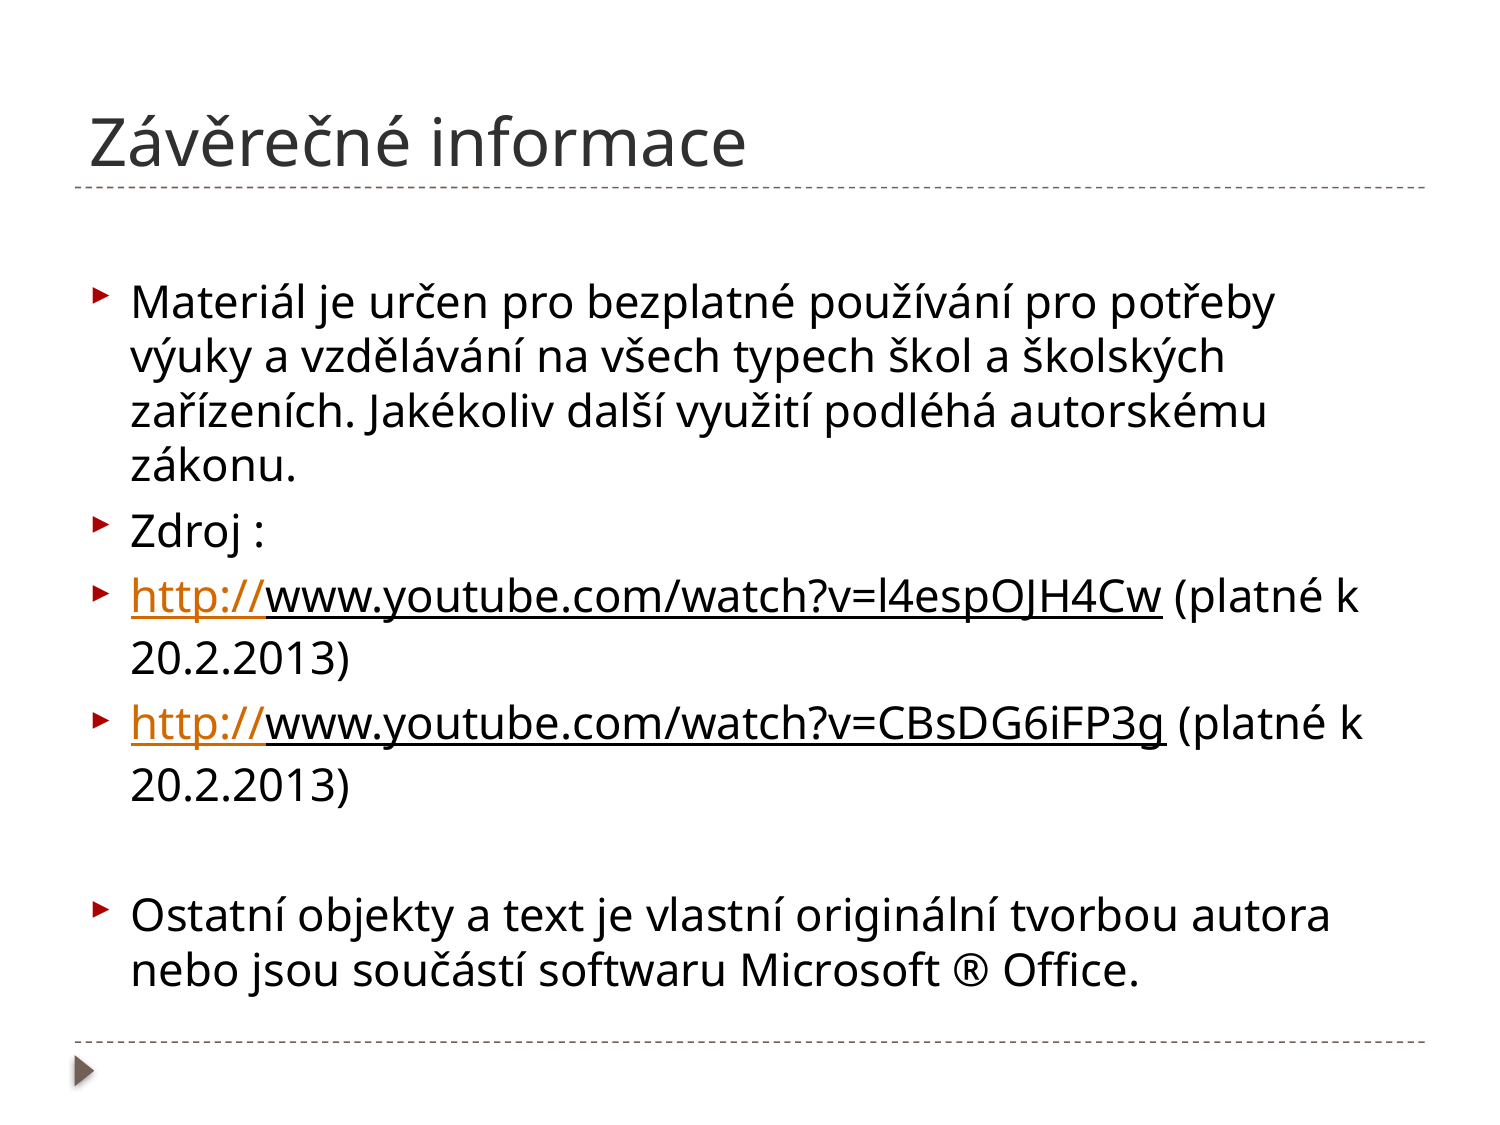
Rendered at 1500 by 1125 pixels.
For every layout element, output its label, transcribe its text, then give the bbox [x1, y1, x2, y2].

title Závěrečné informace [75, 24, 1425, 188]
list Materiál je určen pro bezplatné používání pro potřeby výuky a vzdělávání na všech typech škol a školských zařízeních. Jakékoliv další využití podléhá autorskému zákonu. Zdroj : http://www.youtube.com/watch?v=l4espOJH4Cw (platné k 20.2.2013) http://www.youtube.com/watch?v=CBsDG6iFP3g (platné k 20.2.2013) Ostatní objekty a text je vlastní originální tvorbou autora nebo jsou součástí softwaru Microsoft ® Office. [75, 200, 1425, 1010]
